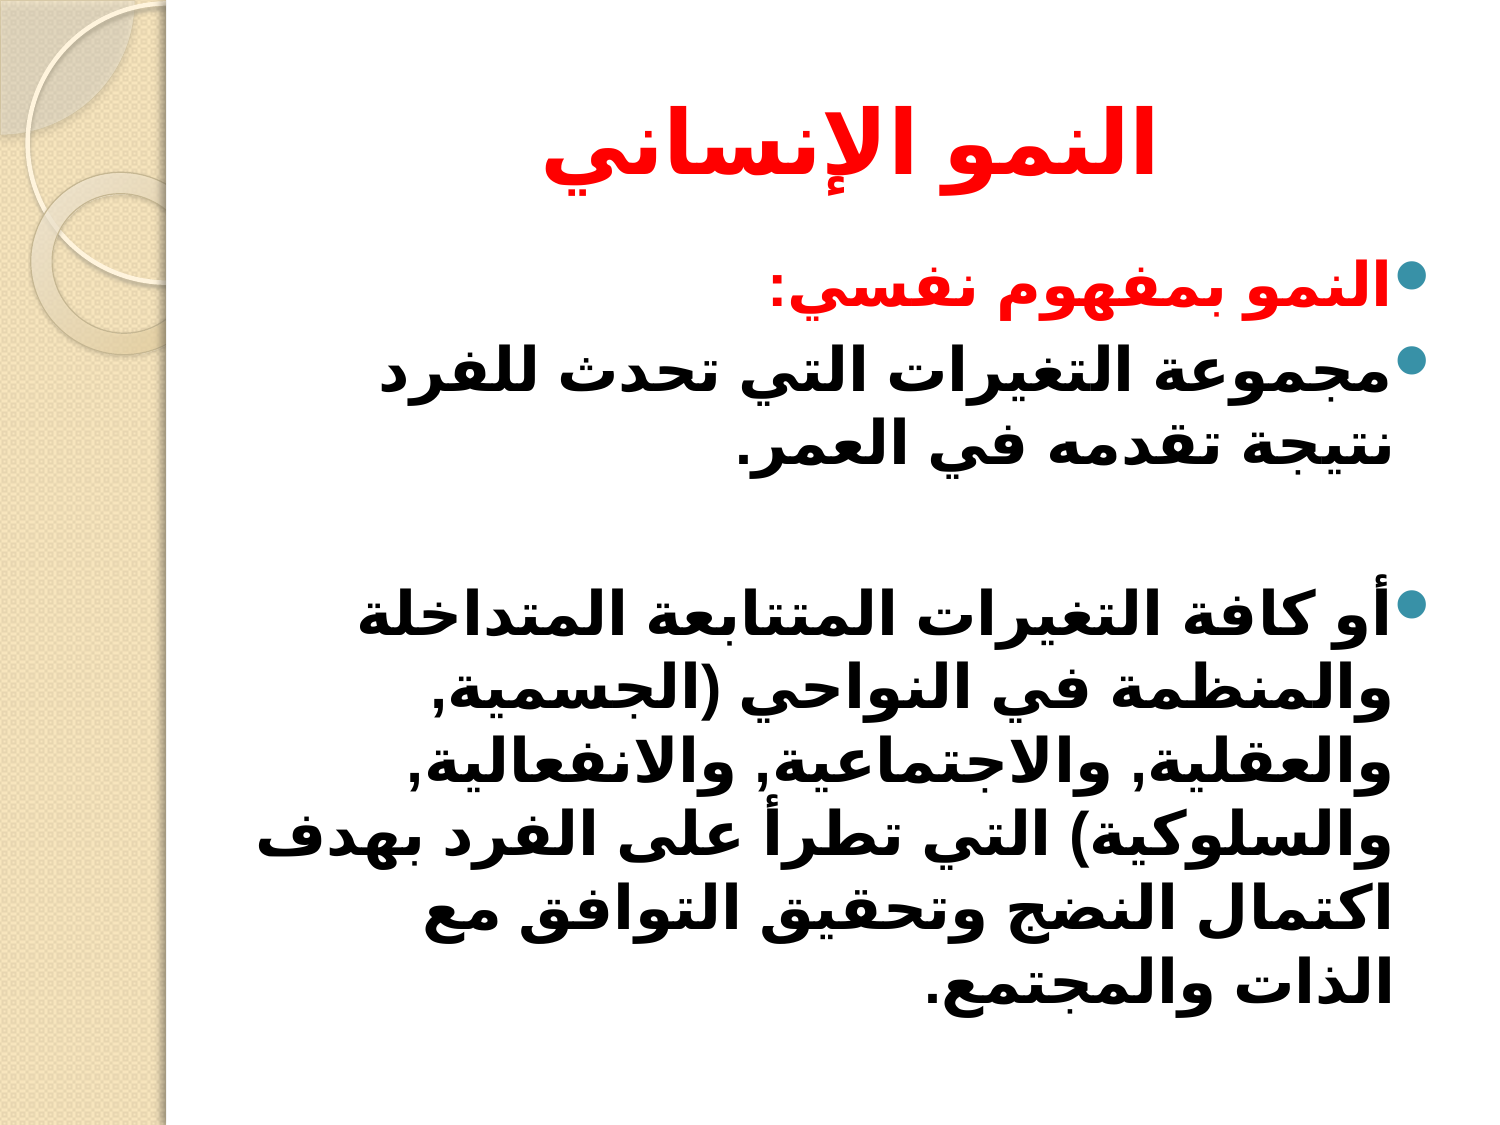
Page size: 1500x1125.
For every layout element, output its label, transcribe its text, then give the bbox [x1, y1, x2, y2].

list النمو بمفهوم نفسي: مجموعة التغيرات التي تحدث للفرد نتيجة تقدمه في العمر. أو كافة التغيرات المتتابعة المتداخلة والمنظمة في النواحي (الجسمية, والعقلية, والاجتماعية, والانفعالية, والسلوكية) التي تطرأ على الفرد بهدف اكتمال النضج وتحقيق التوافق مع الذات والمجتمع. [235, 237, 1466, 1025]
title النمو الإنساني [235, 45, 1466, 233]
